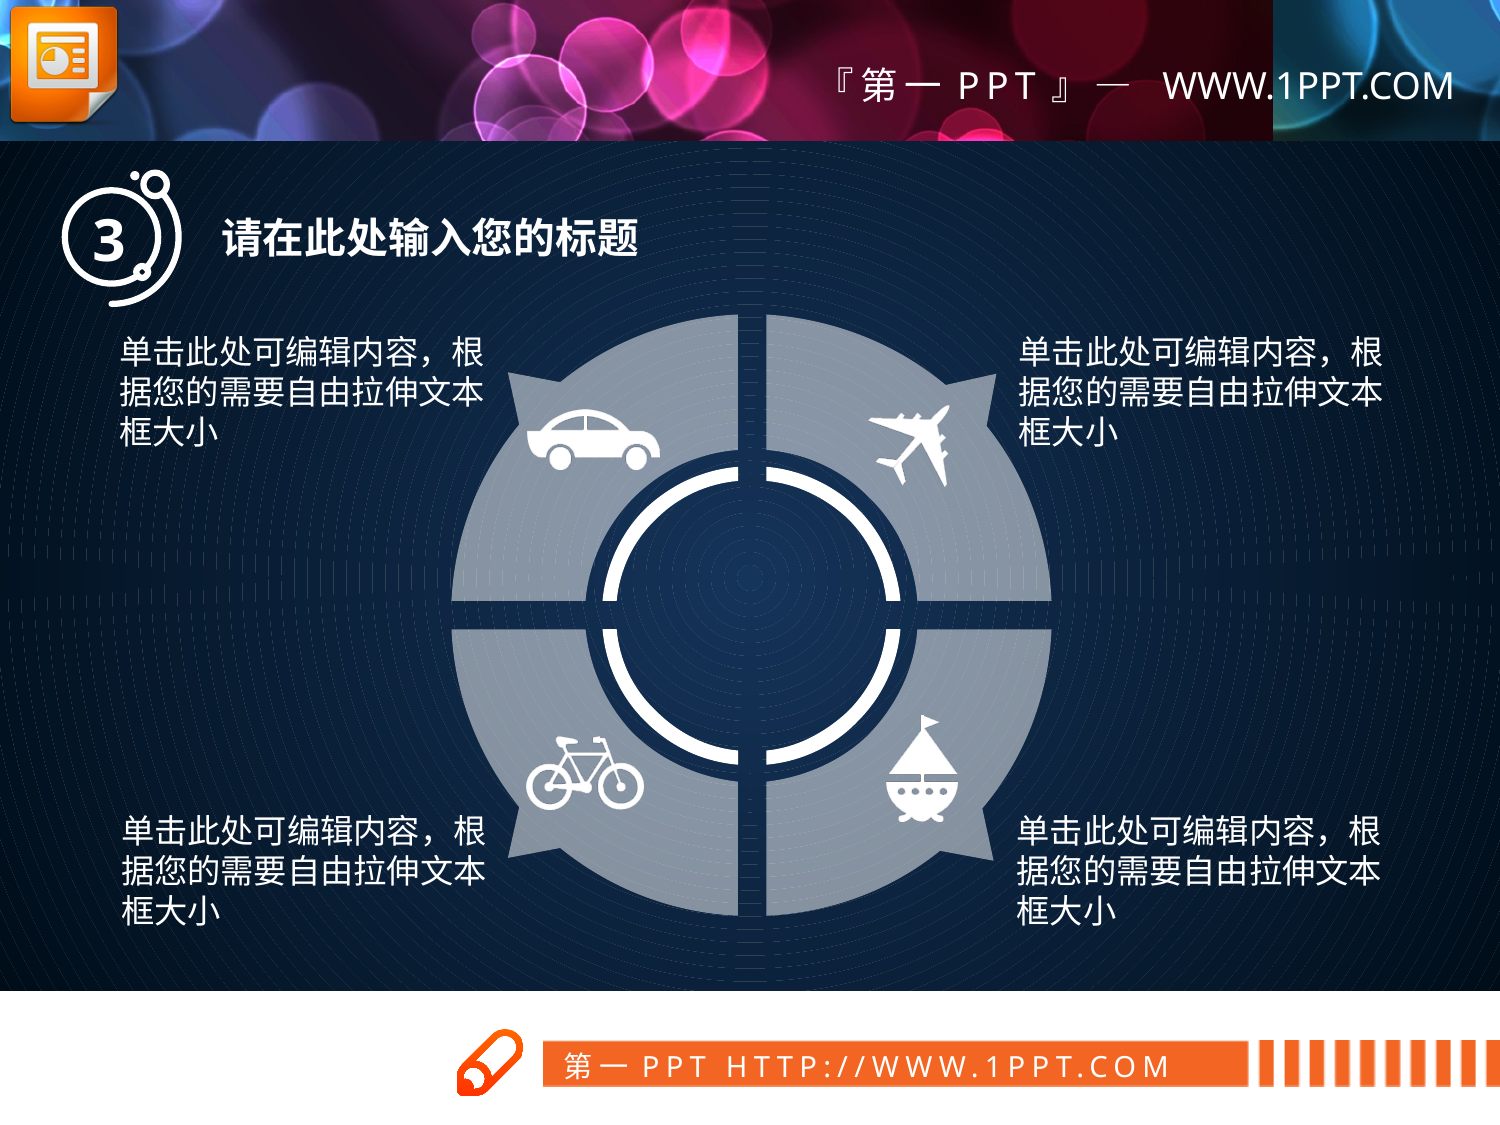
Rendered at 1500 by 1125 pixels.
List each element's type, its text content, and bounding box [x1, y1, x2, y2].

text_box [451, 629, 738, 916]
picture [527, 409, 660, 470]
picture [526, 736, 644, 810]
text_box [602, 629, 739, 765]
text_box [766, 466, 901, 601]
text_box [766, 629, 1052, 916]
text_box 单击此处可编辑内容，根据您的需要自由拉伸文本框大小 [104, 323, 501, 439]
text_box 请在此处输入您的标题 [206, 204, 654, 270]
text_box [602, 466, 739, 601]
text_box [64, 172, 179, 305]
picture [868, 405, 950, 487]
picture [543, 1040, 1500, 1087]
text_box 单击此处可编辑内容，根据您的需要自由拉伸文本框大小 [106, 802, 502, 919]
text_box [451, 314, 738, 601]
text_box 单击此处可编辑内容，根据您的需要自由拉伸文本框大小 [1004, 323, 1400, 439]
text_box 单击此处可编辑内容，根据您的需要自由拉伸文本框大小 [1001, 802, 1398, 919]
text_box [766, 314, 1052, 601]
text_box [766, 629, 901, 765]
picture [886, 715, 958, 822]
picture [0, 0, 1500, 141]
